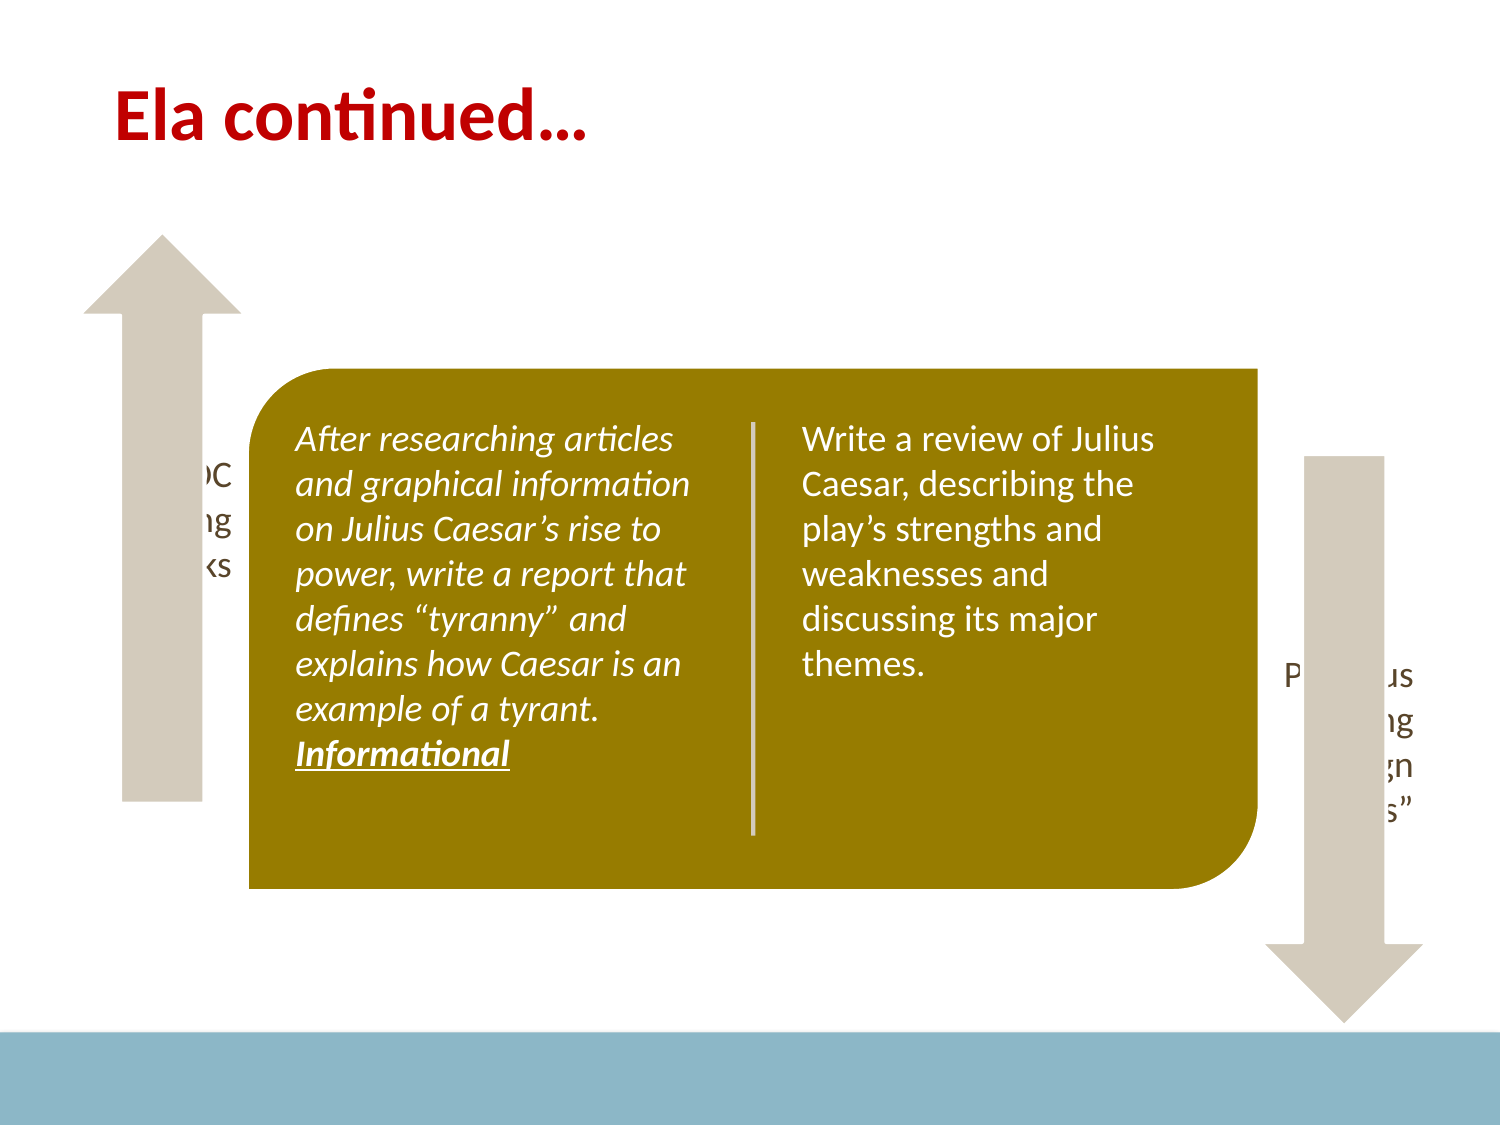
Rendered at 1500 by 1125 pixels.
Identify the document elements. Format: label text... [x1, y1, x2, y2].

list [77, 231, 1429, 1027]
title Ela continued… [114, 75, 1425, 159]
